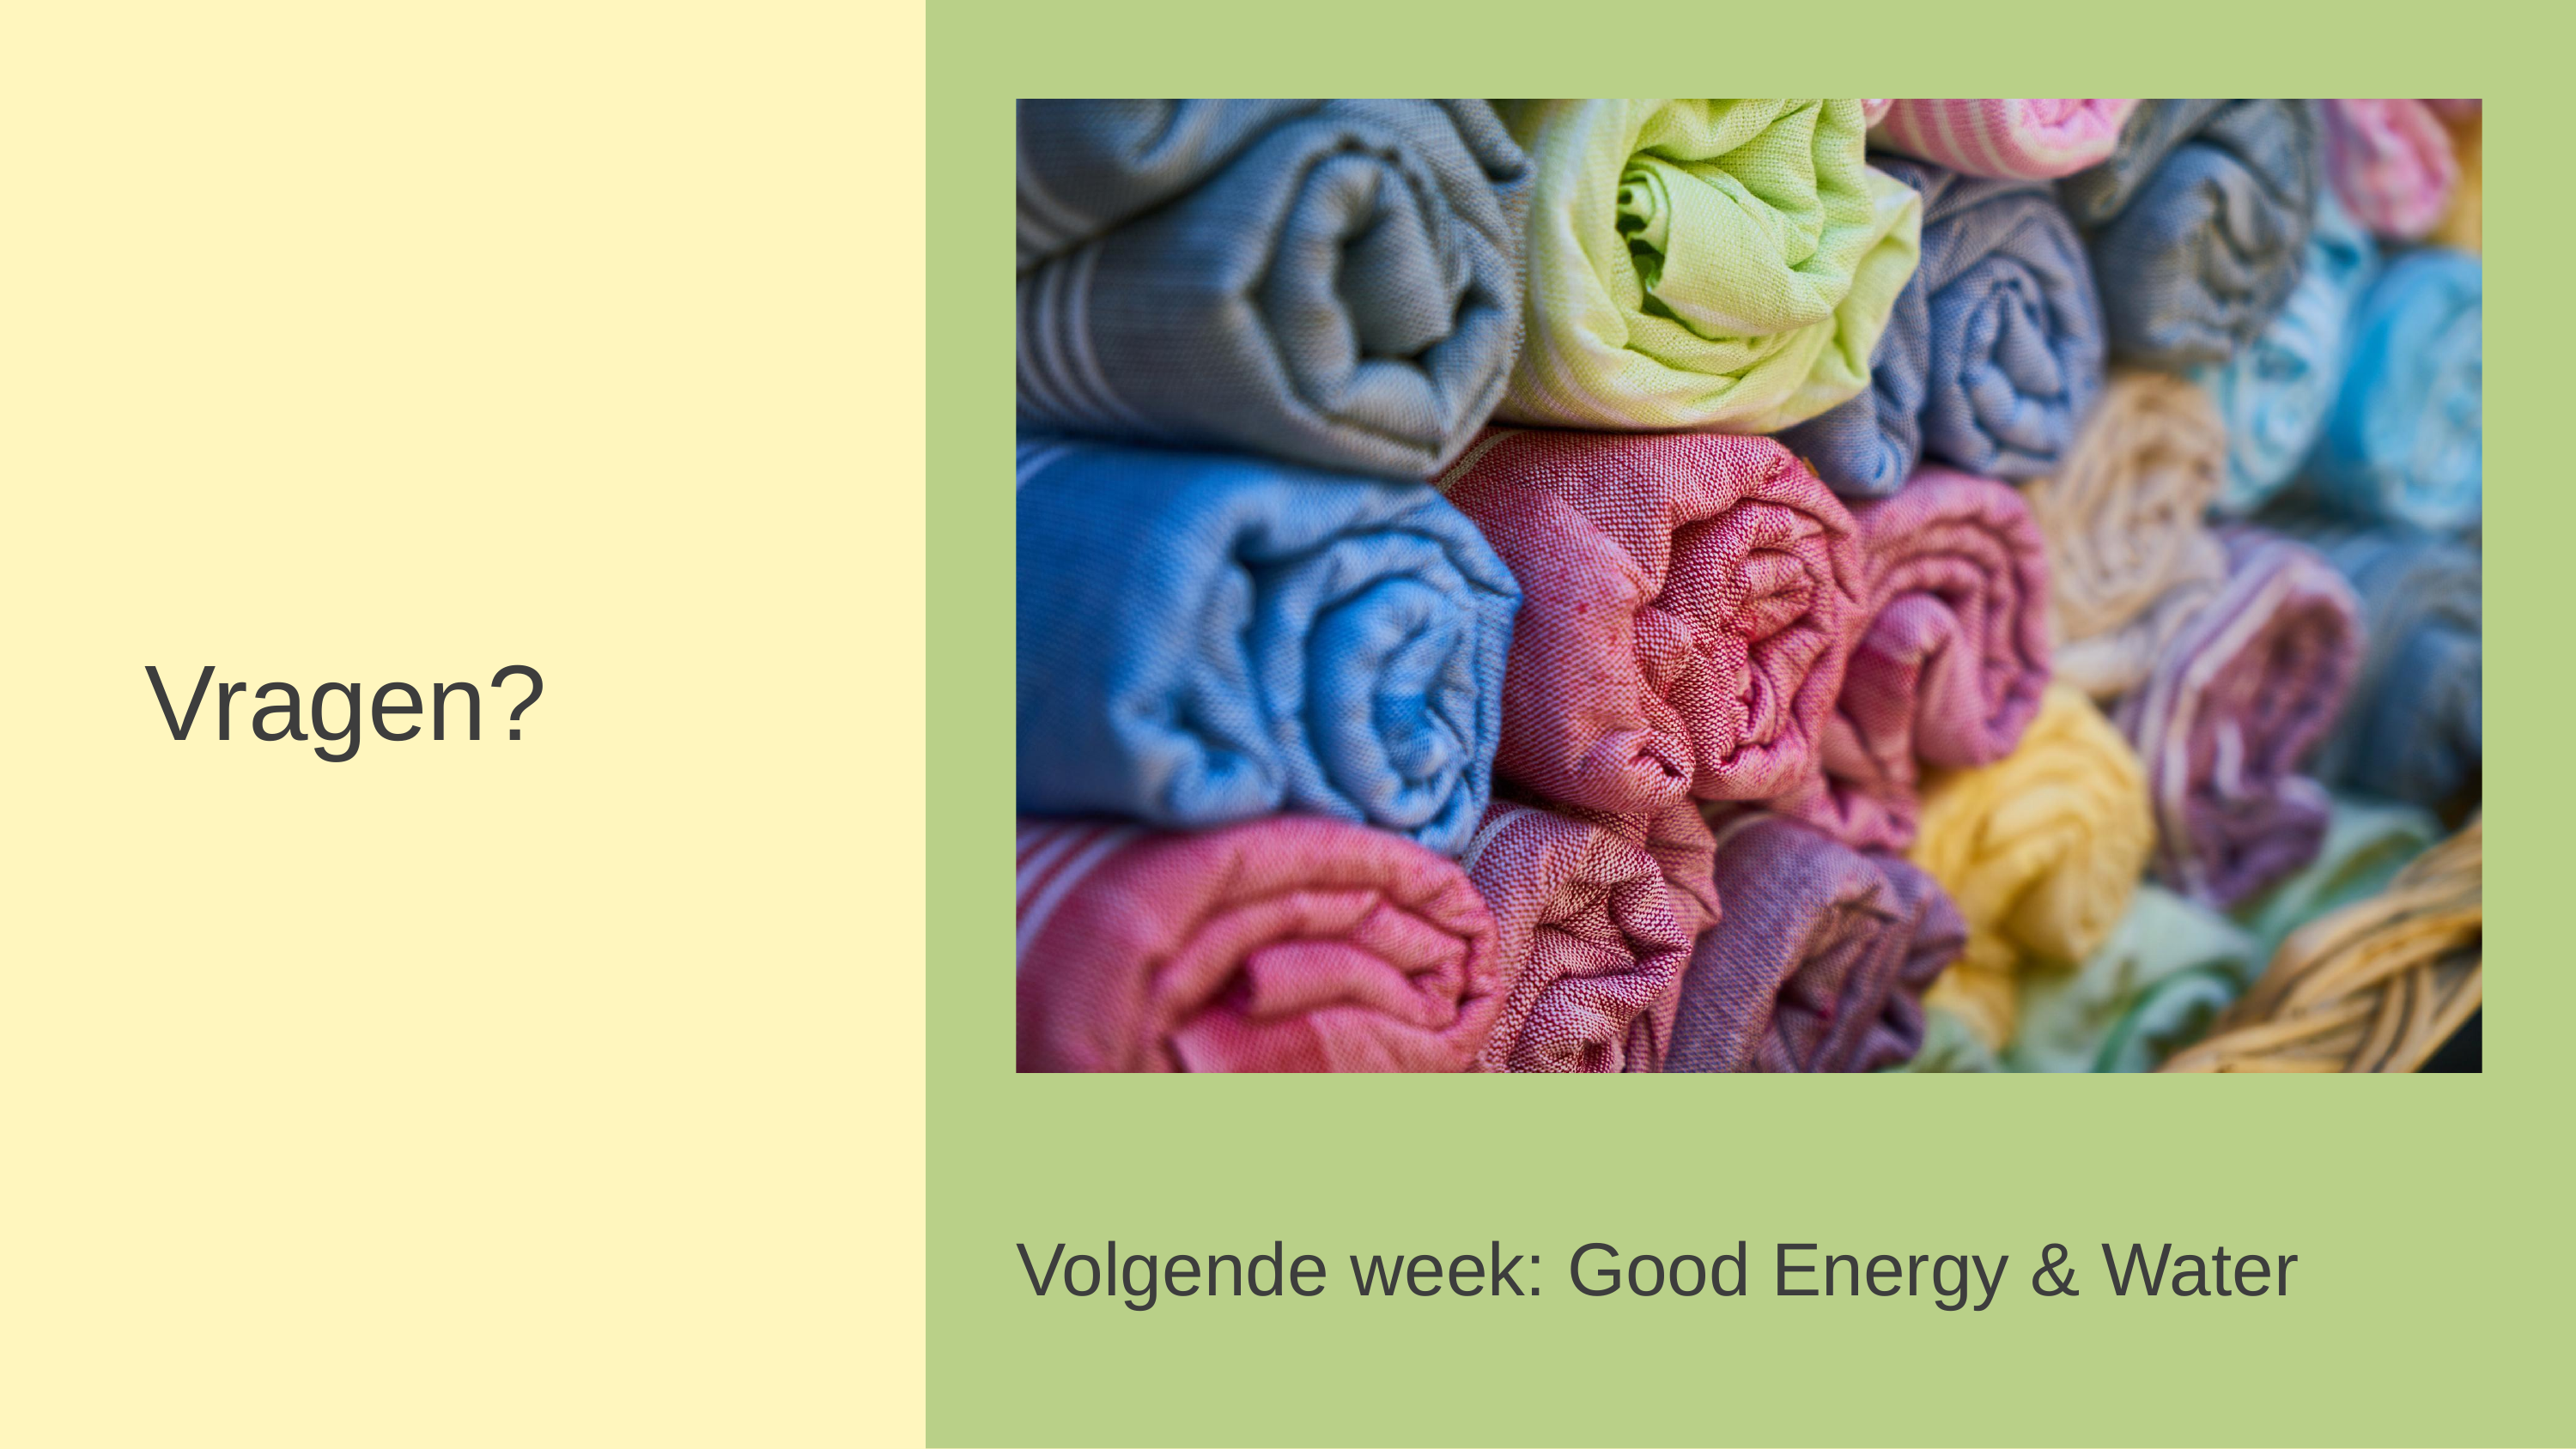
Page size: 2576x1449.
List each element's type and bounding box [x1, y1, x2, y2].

picture [1016, 99, 2482, 1074]
text_box [144, 594, 756, 852]
text_box [926, 0, 2576, 1449]
text_box [1016, 1193, 2397, 1410]
